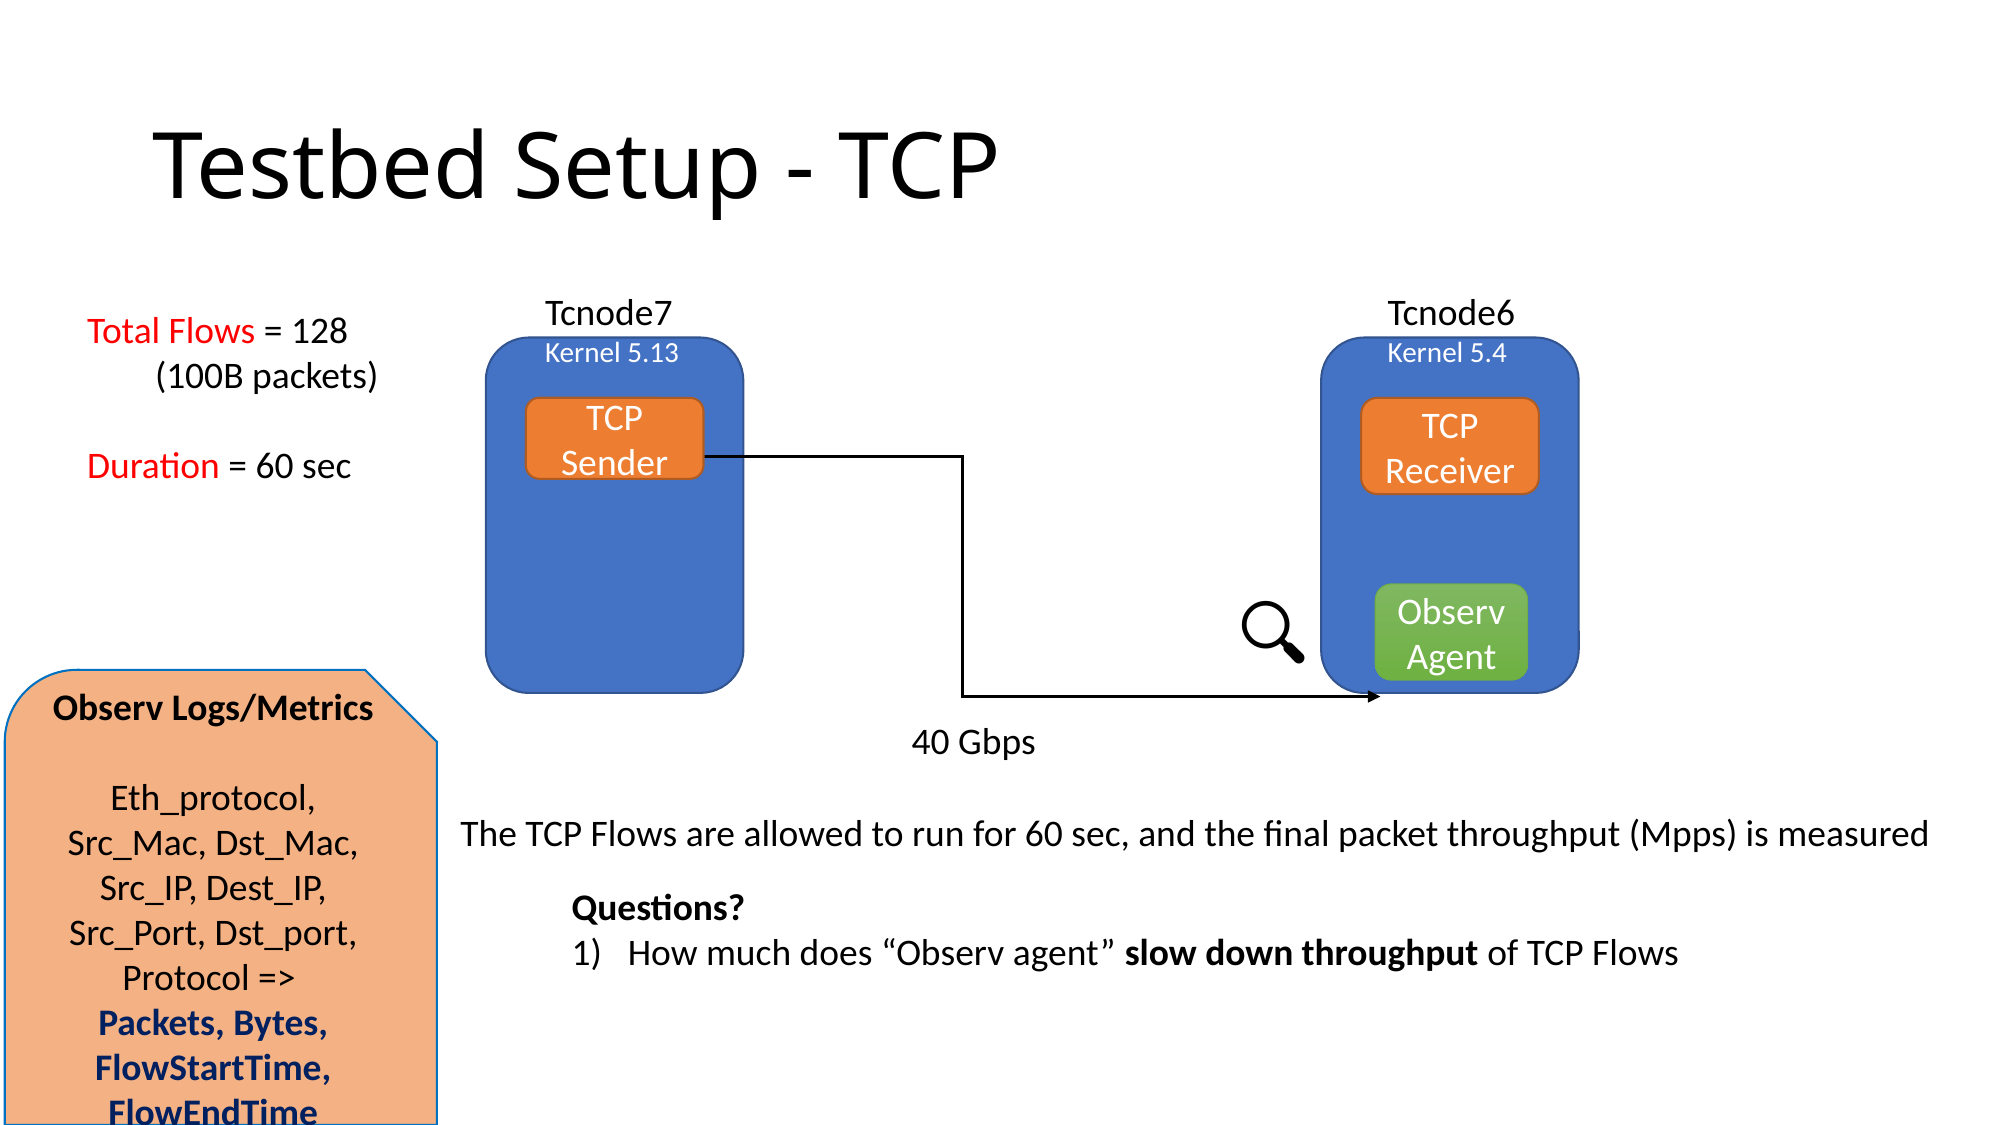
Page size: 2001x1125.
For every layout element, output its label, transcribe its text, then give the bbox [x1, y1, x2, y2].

text_box [484, 336, 544, 694]
text_box The TCP Flows are allowed to run for 60 sec, and the final packet throughput (Mpps) is measured [445, 801, 1947, 862]
text_box TCP Sender [524, 396, 705, 480]
text_box Questions? How much does “Observ agent” slow down throughput of TCP Flows [556, 875, 1694, 980]
text_box Observ Logs/Metrics Eth_protocol, Src_Mac, Dst_Mac, Src_IP, Dest_IP, Src_Port, Dst_port, Protocol => Packets, Bytes, FlowStartTime, FlowEndTime [3, 668, 438, 1125]
text_box [1320, 336, 1372, 456]
text_box Observ Agent [1381, 583, 1529, 681]
title Testbed Setup - TCP [137, 59, 1863, 278]
text_box 40 Gbps [896, 709, 1051, 770]
text_box [1381, 336, 1580, 694]
text_box TCP Receiver [1360, 397, 1540, 496]
text_box Tcnode6 Kernel 5.4 [1372, 280, 1531, 421]
text_box Total Flows = 128 (100B packets) Duration = 60 sec [72, 299, 394, 494]
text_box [544, 456, 1381, 697]
picture [1235, 594, 1311, 670]
text_box Tcnode7 Kernel 5.13 [530, 280, 695, 399]
text_box [695, 336, 745, 455]
